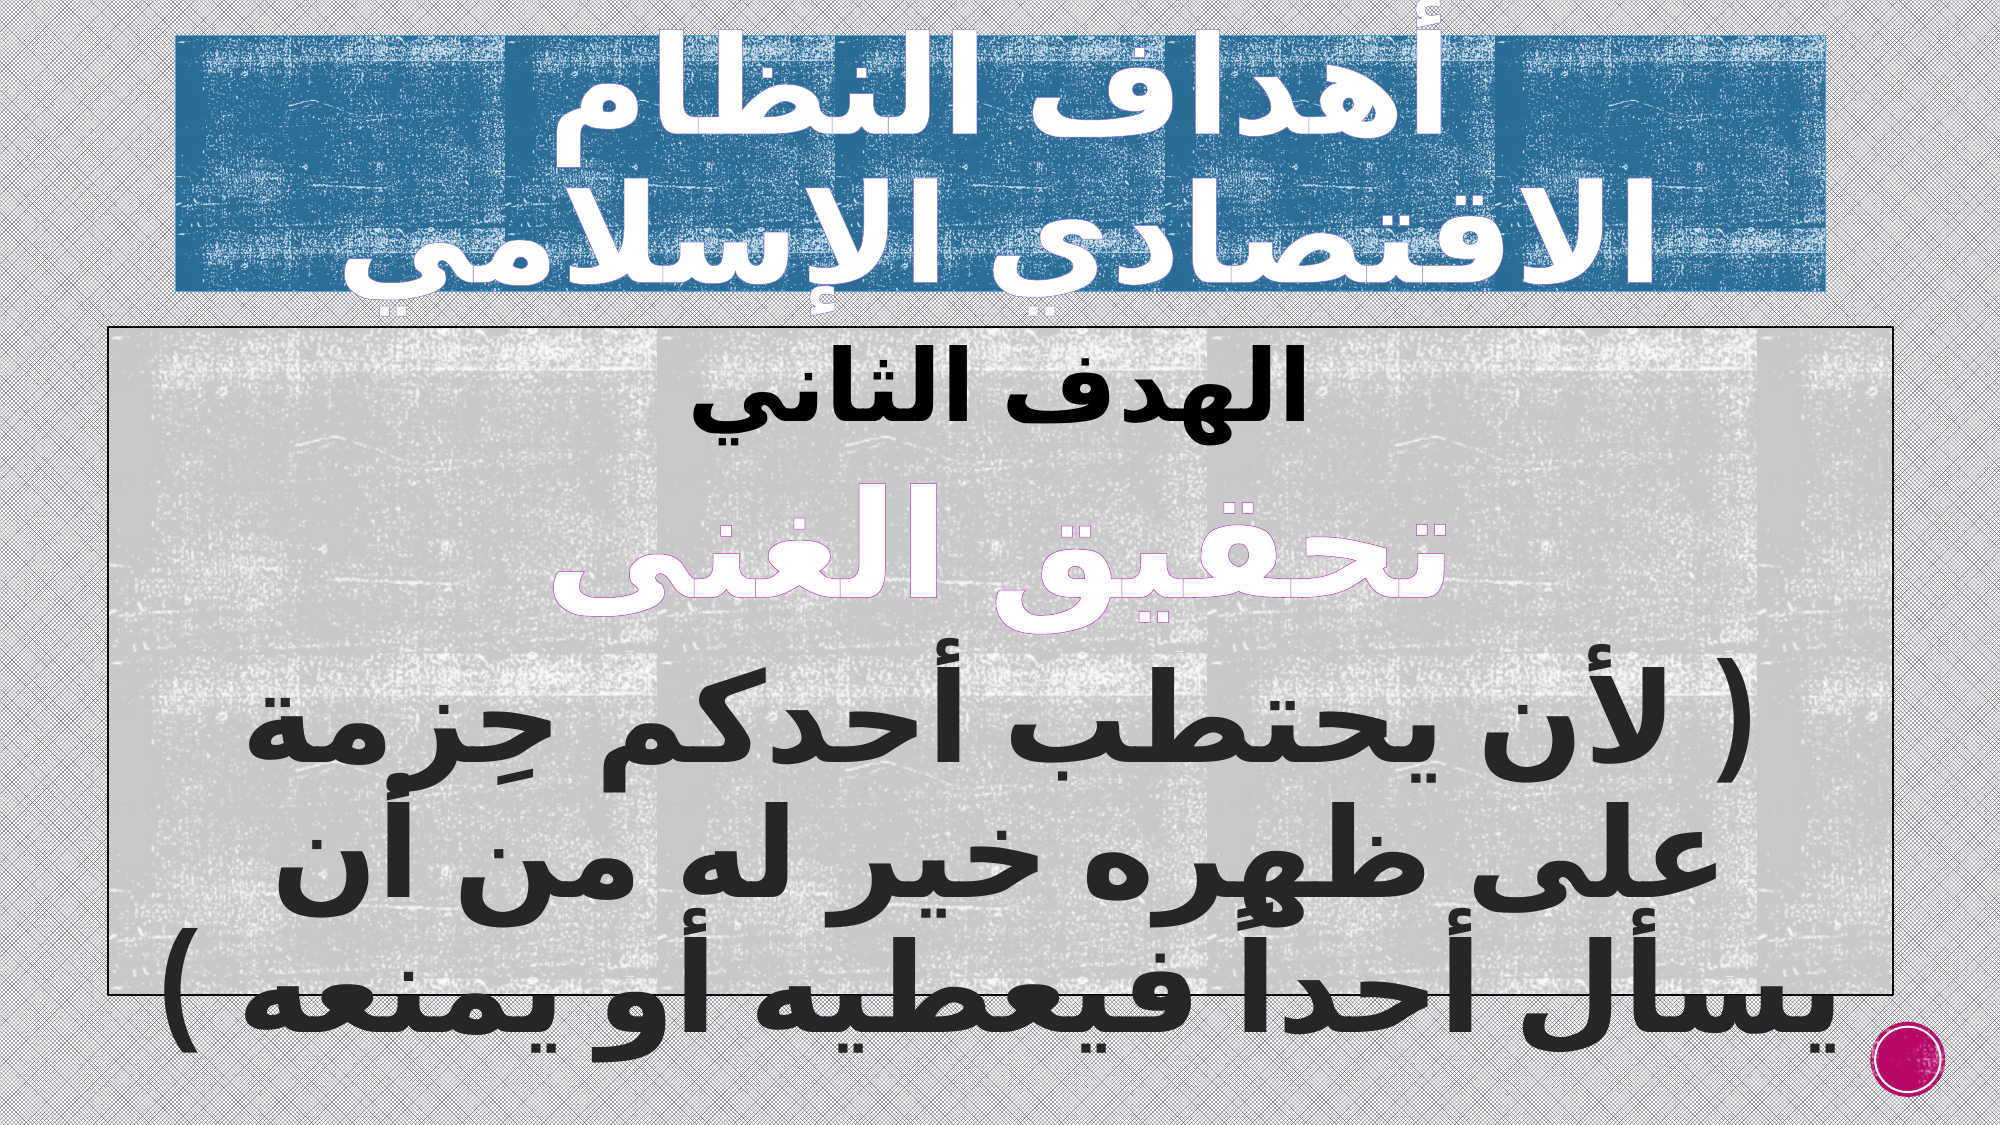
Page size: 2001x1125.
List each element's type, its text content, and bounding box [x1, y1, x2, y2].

title أهداف النظام الاقتصادي الإسلامي [175, 35, 1826, 292]
list الهدف الثاني تحقيق الغنى ( لأن يحتطب أحدكم حِزمة على ظهره خير له من أن يسأل أحداً فيعطيه أو يمنعه ) [107, 326, 1894, 996]
